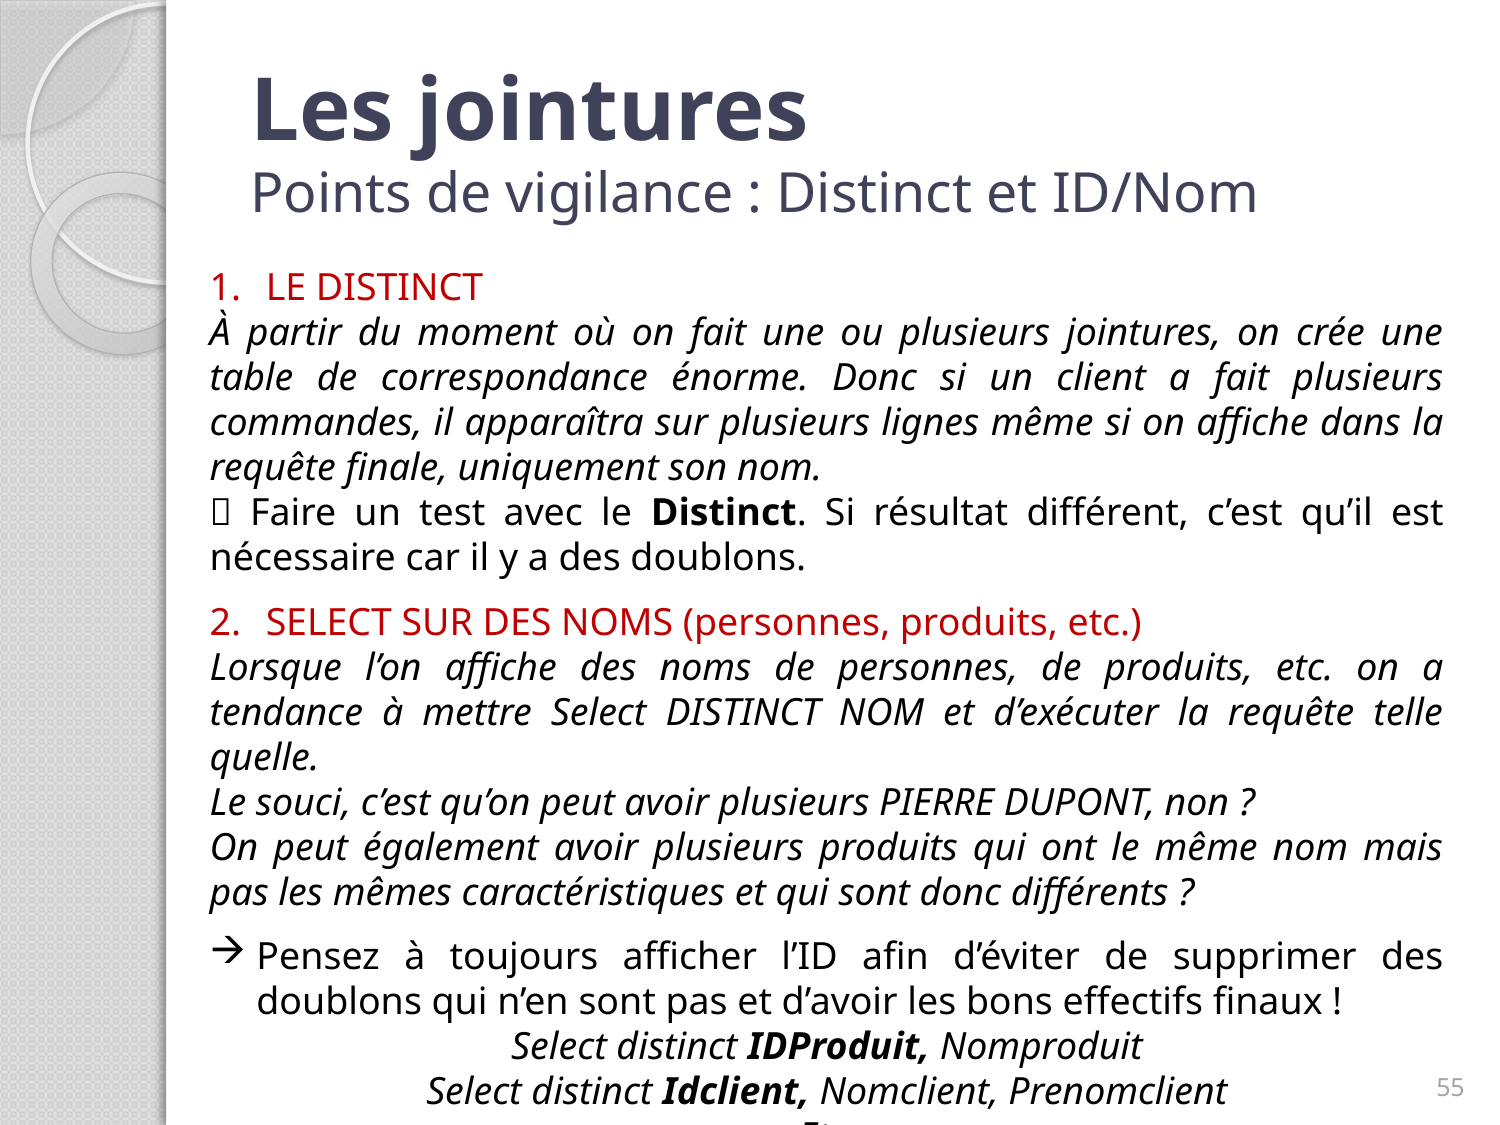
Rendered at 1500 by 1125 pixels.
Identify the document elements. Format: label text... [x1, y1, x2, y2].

title Les jointures Points de vigilance : Distinct et ID/Nom [235, 45, 1500, 232]
slide_number 55 [1413, 1034, 1488, 1113]
text_box LE DISTINCT À partir du moment où on fait une ou plusieurs jointures, on crée une table de correspondance énorme. Donc si un client a fait plusieurs commandes, il apparaîtra sur plusieurs lignes même si on affiche dans la requête finale, uniquement son nom.  Faire un test avec le Distinct. Si résultat différent, c’est qu’il est nécessaire car il y a des doublons. SELECT SUR DES NOMS (personnes, produits, etc.) Lorsque l’on affiche des noms de personnes, de produits, etc. on a tendance à mettre Select DISTINCT NOM et d’exécuter la requête telle quelle. Le souci, c’est qu’on peut avoir plusieurs PIERRE DUPONT, non ? On peut également avoir plusieurs produits qui ont le même nom mais pas les mêmes caractéristiques et qui sont donc différents ? Pensez à toujours afficher l’ID afin d’éviter de supprimer des doublons qui n’en sont pas et d’avoir les bons effectifs finaux ! Select distinct IDProduit, Nomproduit Select distinct Idclient, Nomclient, Prenomclient Etc. [194, 255, 1460, 1125]
